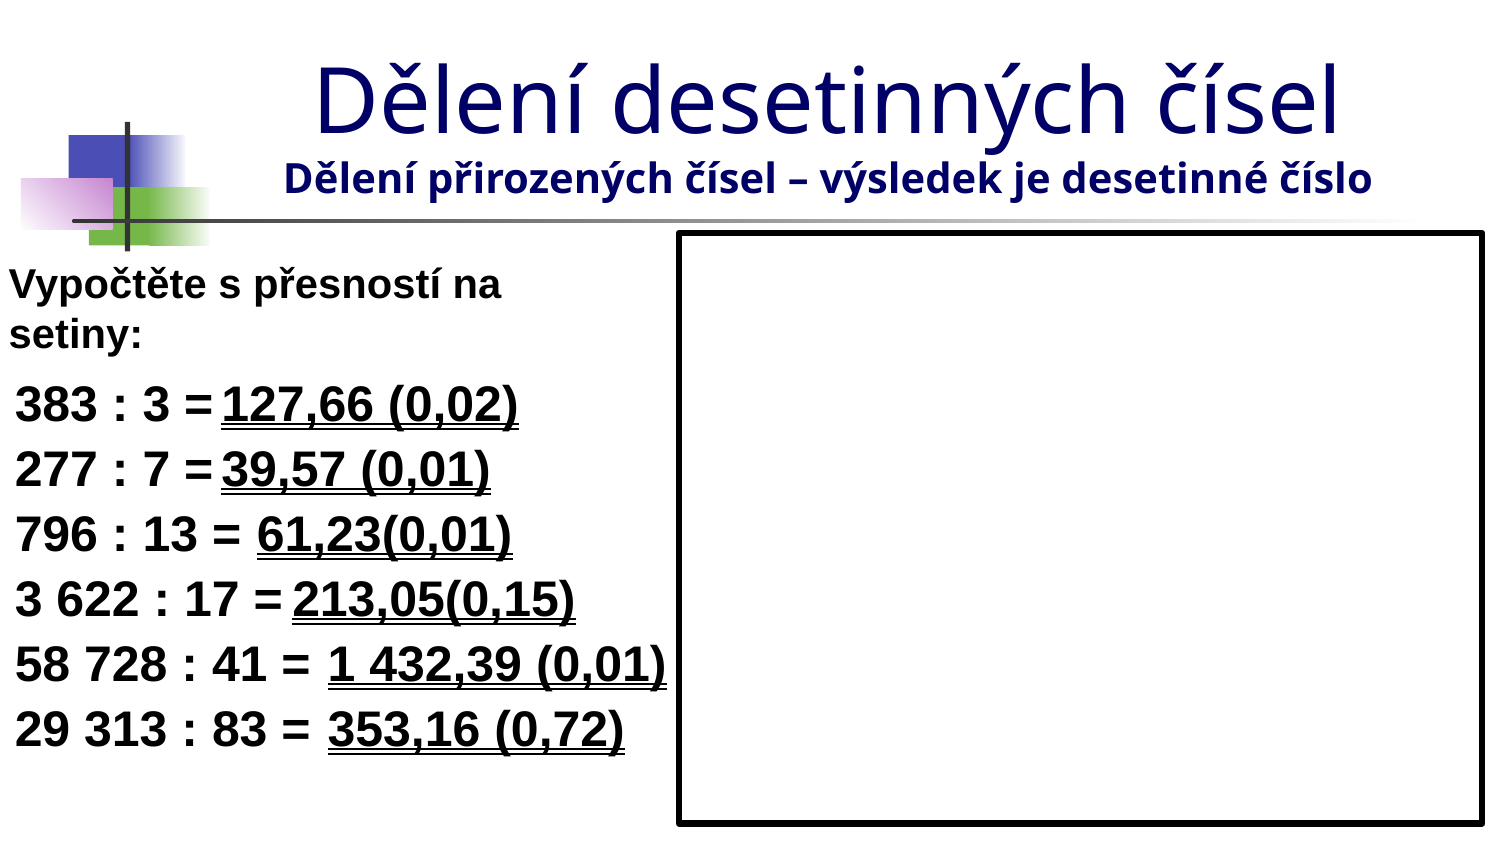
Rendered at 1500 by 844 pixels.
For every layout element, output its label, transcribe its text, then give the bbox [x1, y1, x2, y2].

text_box 29 313 : 83 = [0, 688, 312, 764]
text_box Vypočtěte s přesností na setiny: [0, 249, 662, 365]
text_box 213,05(0,15) [277, 558, 621, 634]
text_box 383 : 3 = [0, 363, 206, 428]
text_box 58 728 : 41 = [0, 623, 312, 688]
text_box 3 622 : 17 = [0, 558, 277, 623]
text_box 1 432,39 (0,01) [312, 623, 679, 699]
text_box 353,16 (0,72) [312, 688, 662, 764]
text_box 796 : 13 = [0, 493, 242, 558]
text_box 277 : 7 = [0, 428, 206, 493]
text_box 127,66 (0,02) [206, 363, 561, 439]
text_box 61,23(0,01) [242, 493, 579, 569]
text_box 39,57 (0,01) [206, 428, 538, 504]
title Dělení desetinných čísel Dělení přirozených čísel – výsledek je desetinné číslo [182, 37, 1474, 210]
text_box [679, 232, 1483, 824]
